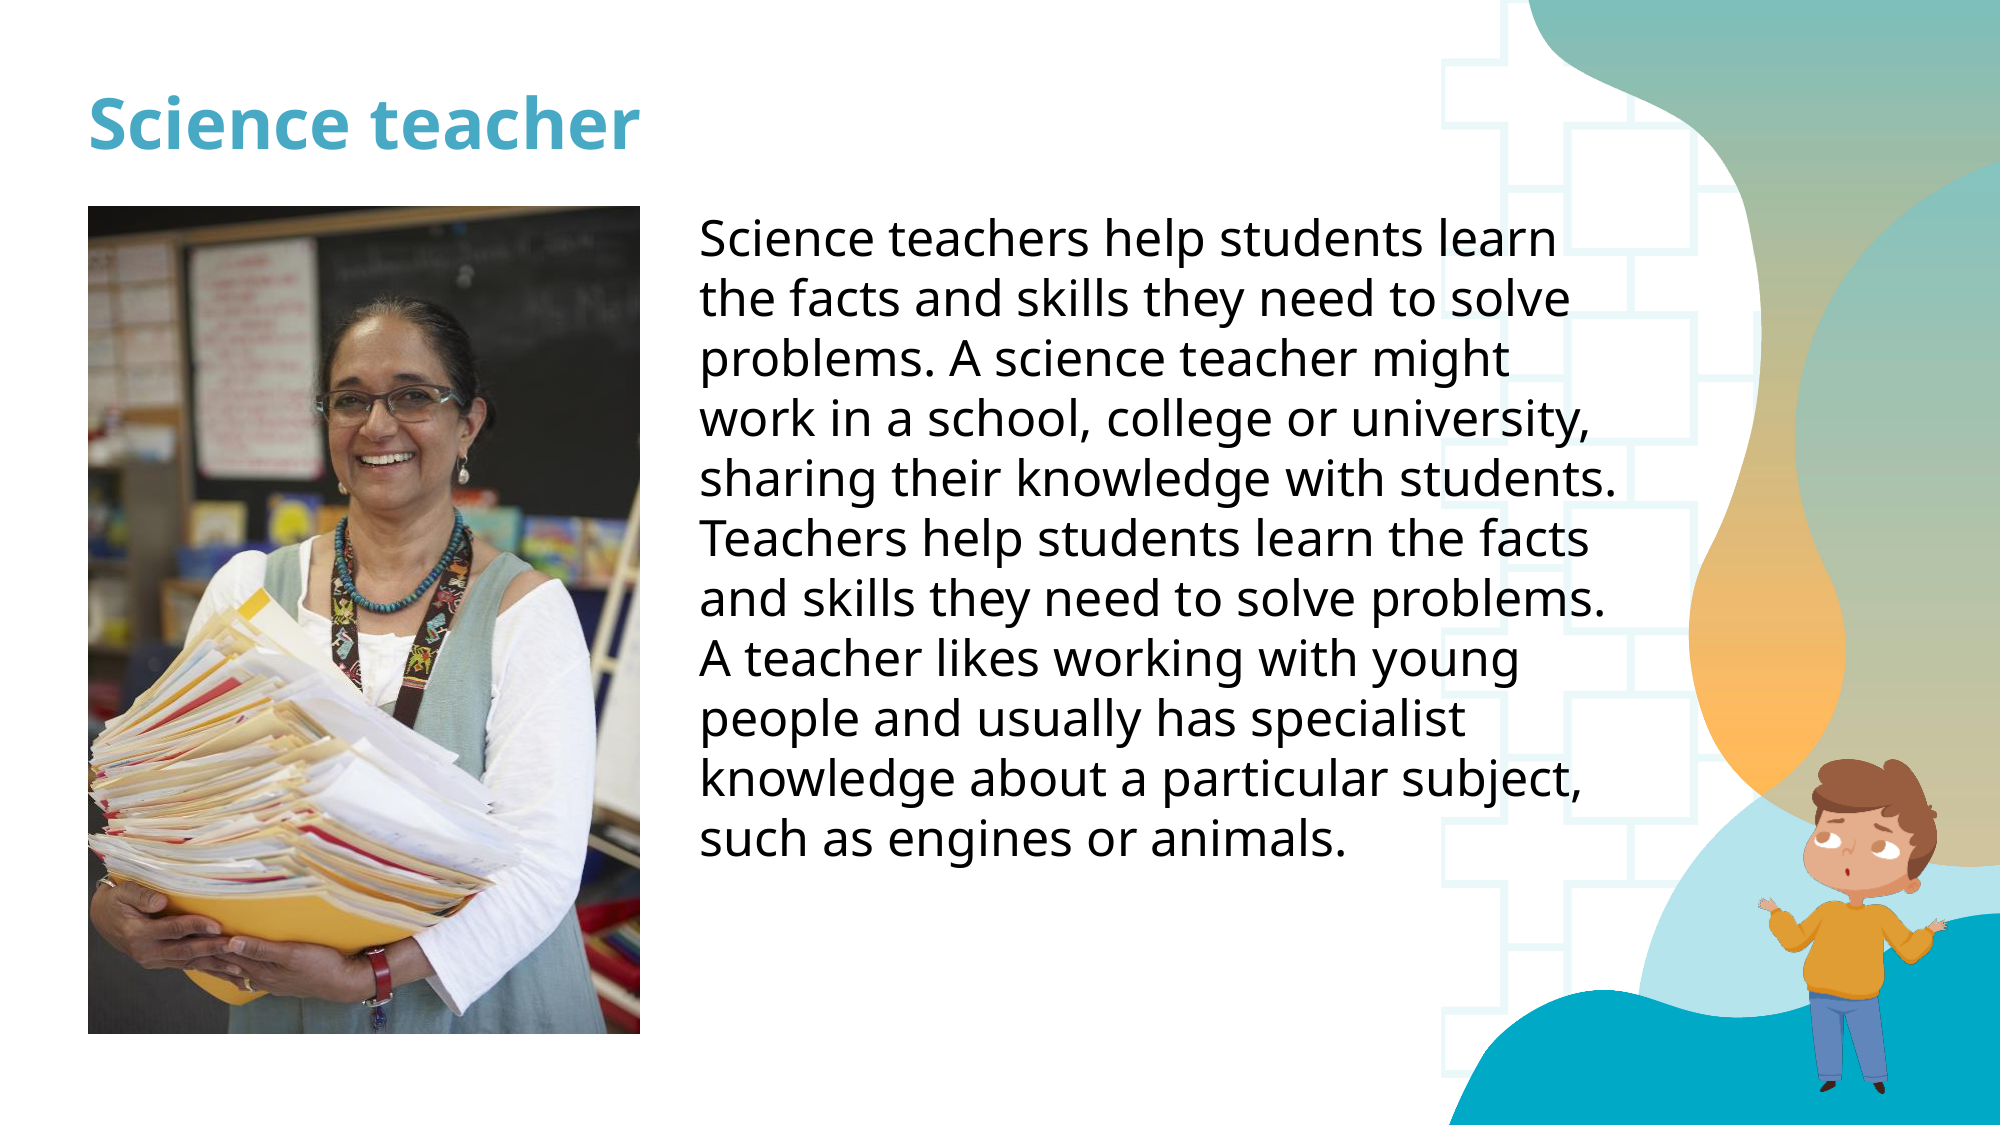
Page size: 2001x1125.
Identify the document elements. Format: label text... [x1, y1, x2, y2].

picture [1316, 0, 2000, 1125]
picture [88, 206, 640, 1034]
title Science teacher [88, 88, 1654, 161]
list Science teachers help students learn the facts and skills they need to solve problems. A science teacher might work in a school, college or university, sharing their knowledge with students. Teachers help students learn the facts and skills they need to solve problems. A teacher likes working with young people and usually has specialist knowledge about a particular subject, such as engines or animals. [699, 206, 1631, 1034]
